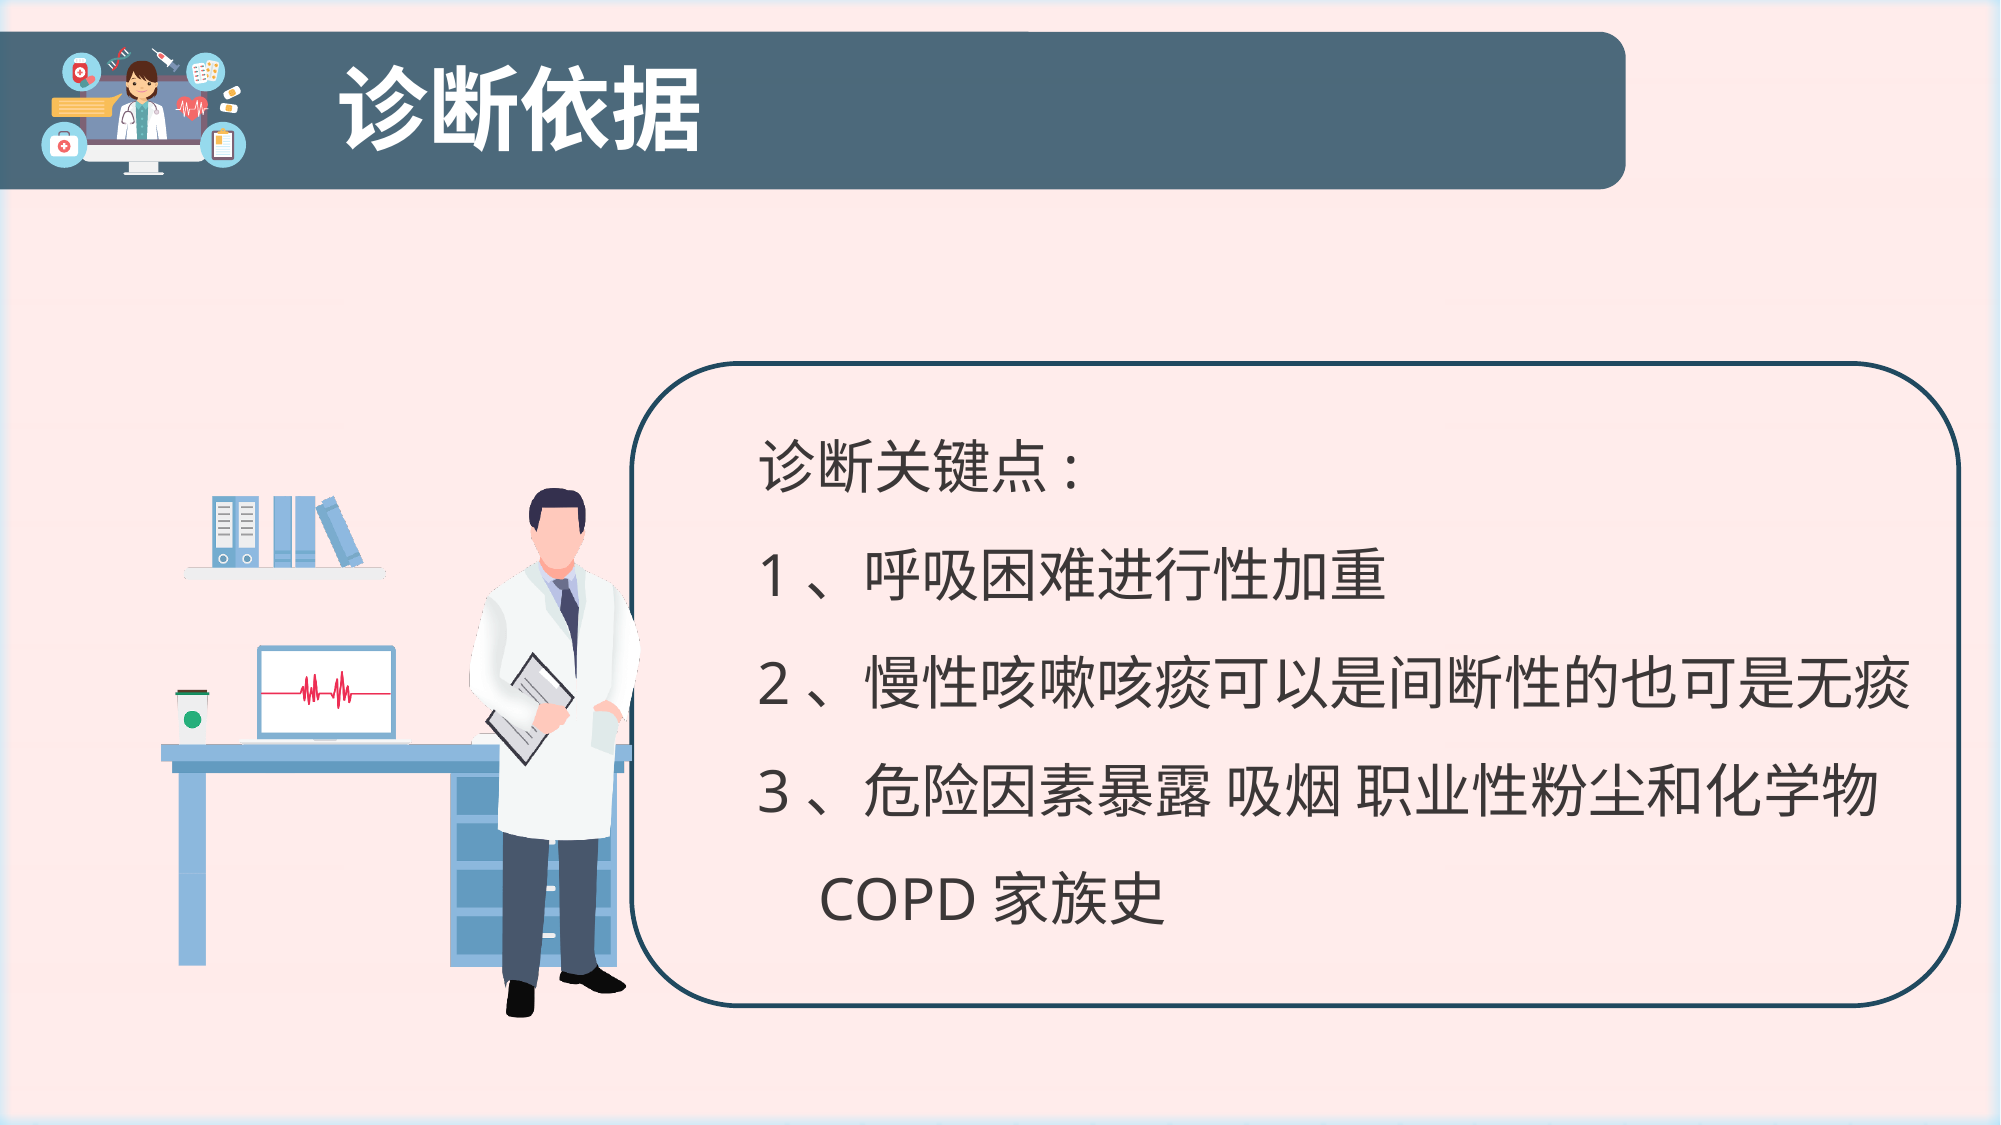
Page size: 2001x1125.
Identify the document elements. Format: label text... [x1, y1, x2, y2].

text_box [3, 1, 1995, 405]
text_box 诊断依据 [321, 44, 1034, 170]
text_box [0, 191, 2000, 1125]
picture [9, 5, 1989, 1116]
text_box [3, 191, 1995, 1120]
text_box [641, 362, 1938, 1007]
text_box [41, 46, 246, 175]
text_box [0, 0, 2000, 405]
text_box 诊断关键点: 1、呼吸困难进行性加重 2、慢性咳嗽咳痰可以是间断性的也可是无痰 3、危险因素暴露 吸烟 职业性粉尘和化学物 COPD家族史 [742, 405, 2000, 1073]
text_box [0, 30, 1627, 191]
